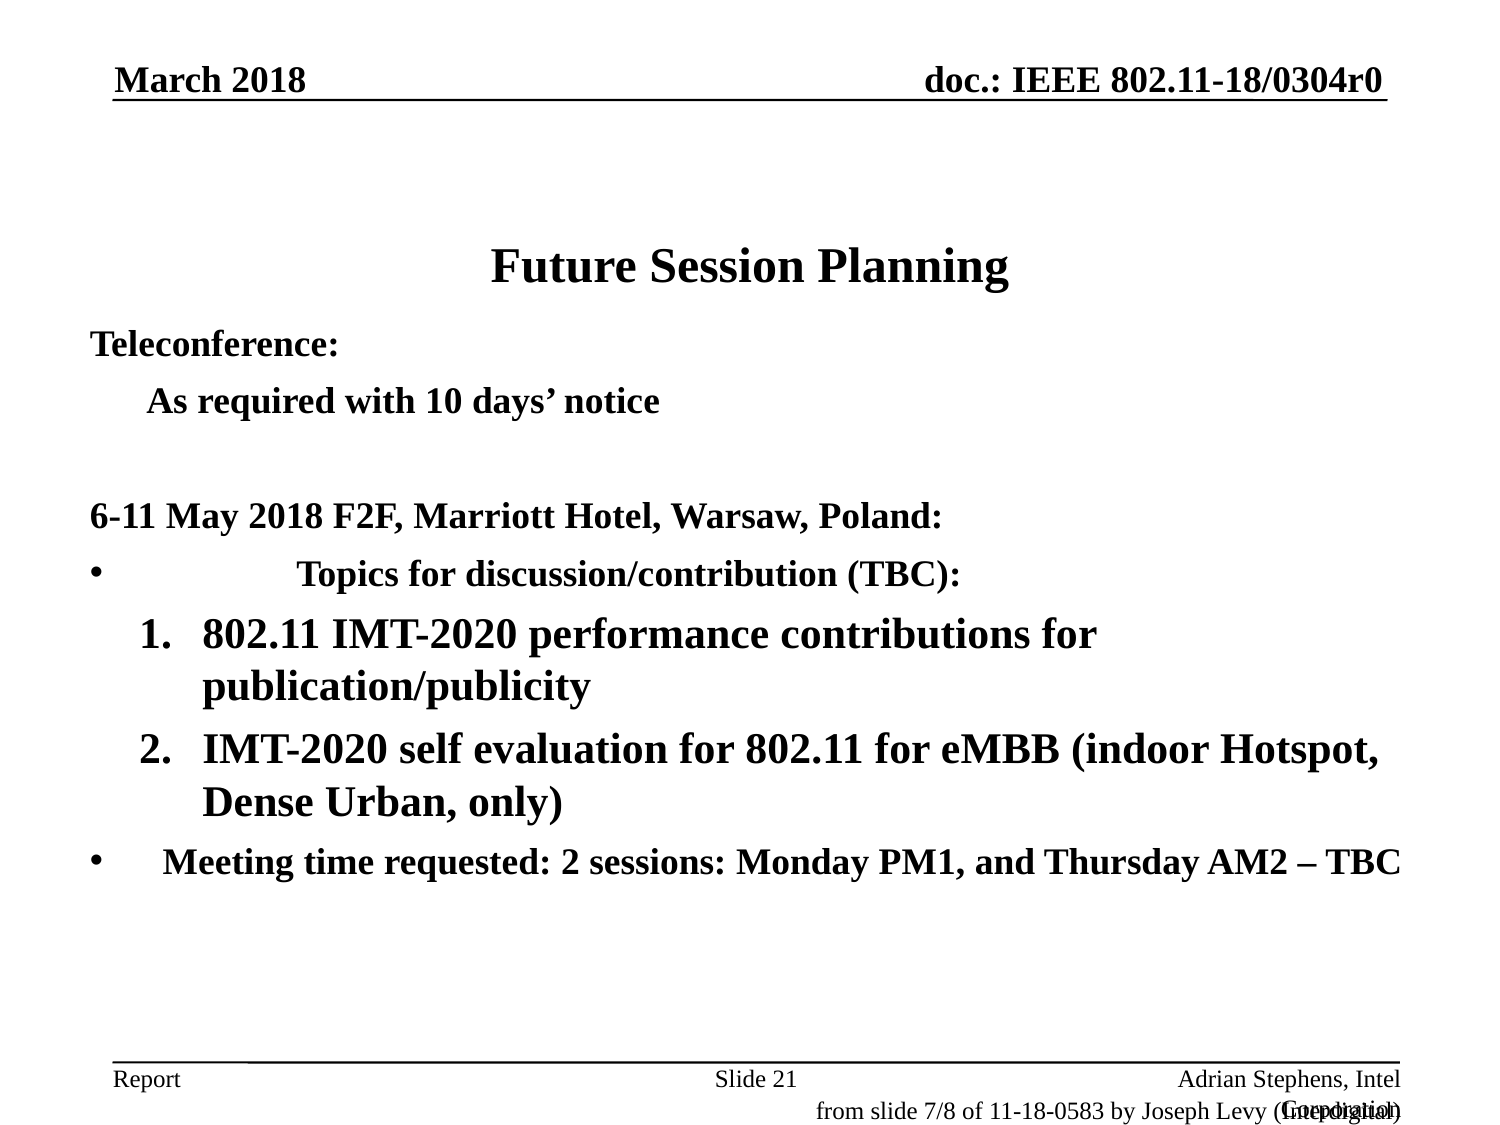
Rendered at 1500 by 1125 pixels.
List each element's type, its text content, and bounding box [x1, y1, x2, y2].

text_box from slide 7/8 of 11-18-0583 by Joseph Levy (Interdigital) [343, 1087, 1417, 1125]
footer Adrian Stephens, Intel Corporation [1138, 1061, 1402, 1087]
text_box Future Session Planning [271, 224, 1229, 300]
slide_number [114, 54, 374, 101]
slide_number Slide 21 [711, 1061, 801, 1093]
text_box Teleconference: As required with 10 days’ notice 6-11 May 2018 F2F, Marriott Hotel, Warsaw, Poland: Topics for discussion/contribution (TBC): 802.11 IMT-2020 performance contributions for publication/publicity IMT-2020 self evaluation for 802.11 for eMBB (indoor Hotspot, Dense Urban, only) Meeting time requested: 2 sessions: Monday PM1, and Thursday AM2 – TBC [75, 311, 1438, 939]
